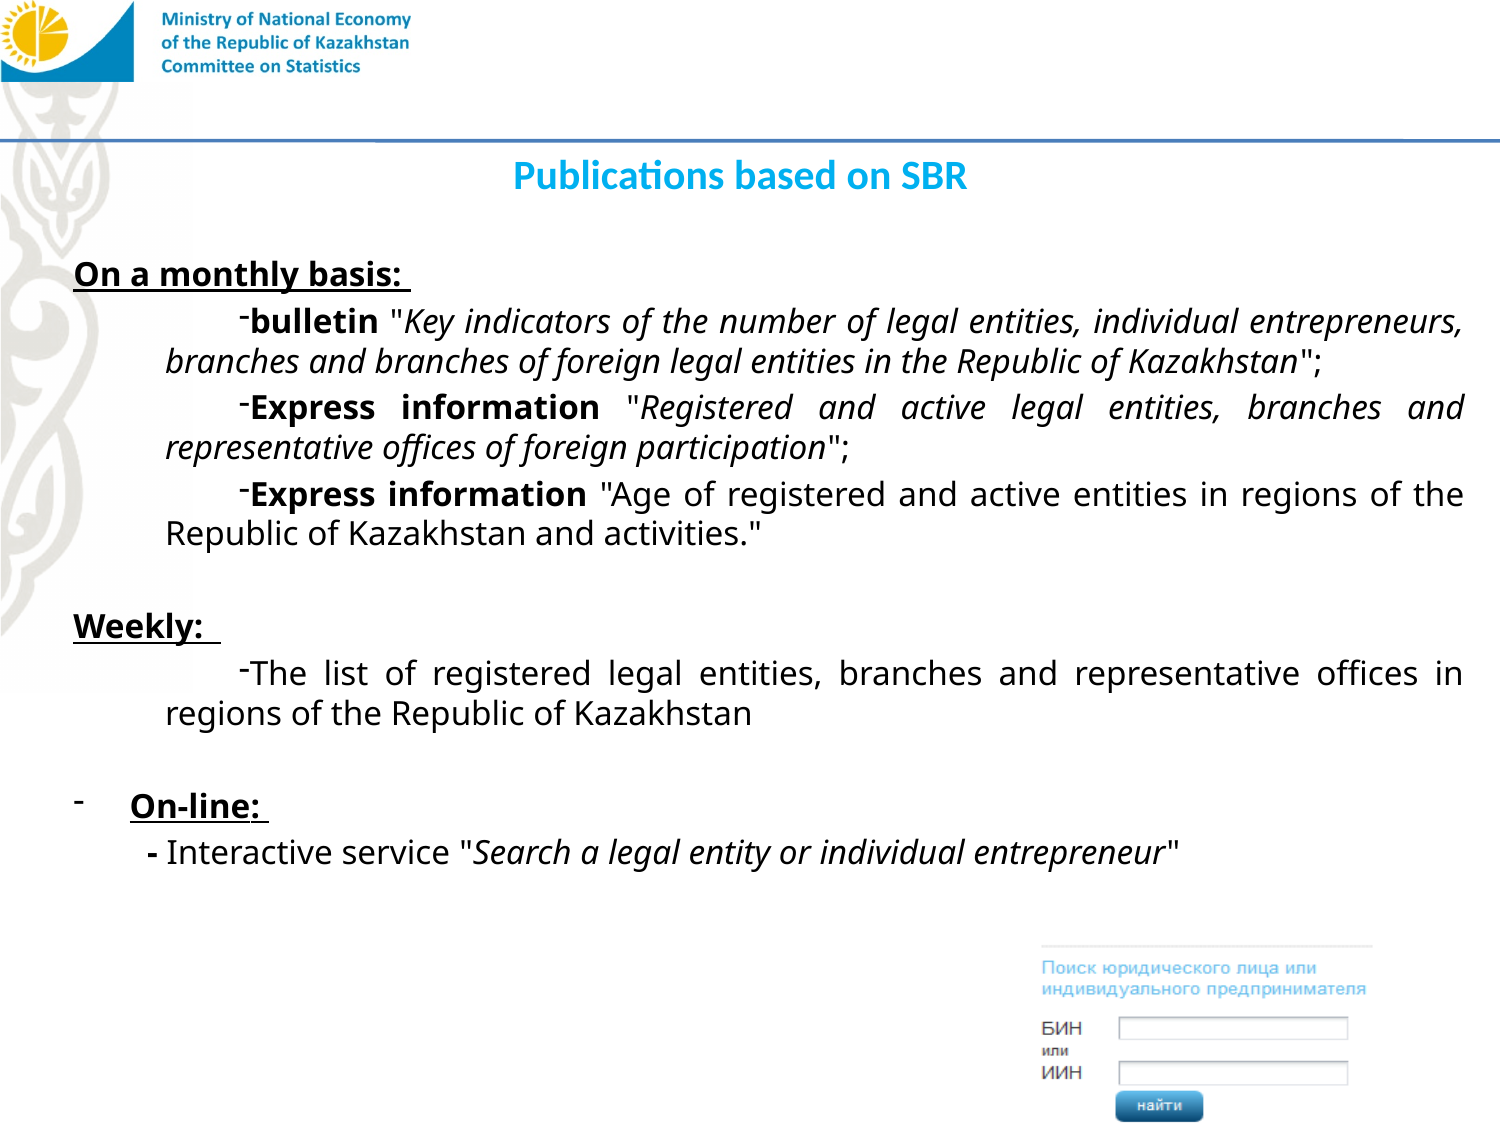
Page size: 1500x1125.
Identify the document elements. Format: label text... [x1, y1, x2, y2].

text_box On a monthly basis: bulletin "Key indicators of the number of legal entities, individual entrepreneurs, branches and branches of foreign legal entities in the Republic of Kazakhstan"; Express information "Registered and active legal entities, branches and representative offices of foreign participation"; Express information "Age of registered and active entities in regions of the Republic of Kazakhstan and activities." Weekly: The list of registered legal entities, branches and representative offices in regions of the Republic of Kazakhstan On-line: - Interactive service "Search a legal entity or individual entrepreneur" [58, 246, 1481, 1090]
picture [1006, 940, 1465, 1125]
list Publications based on SBR [246, 150, 1236, 224]
picture [0, 0, 411, 83]
